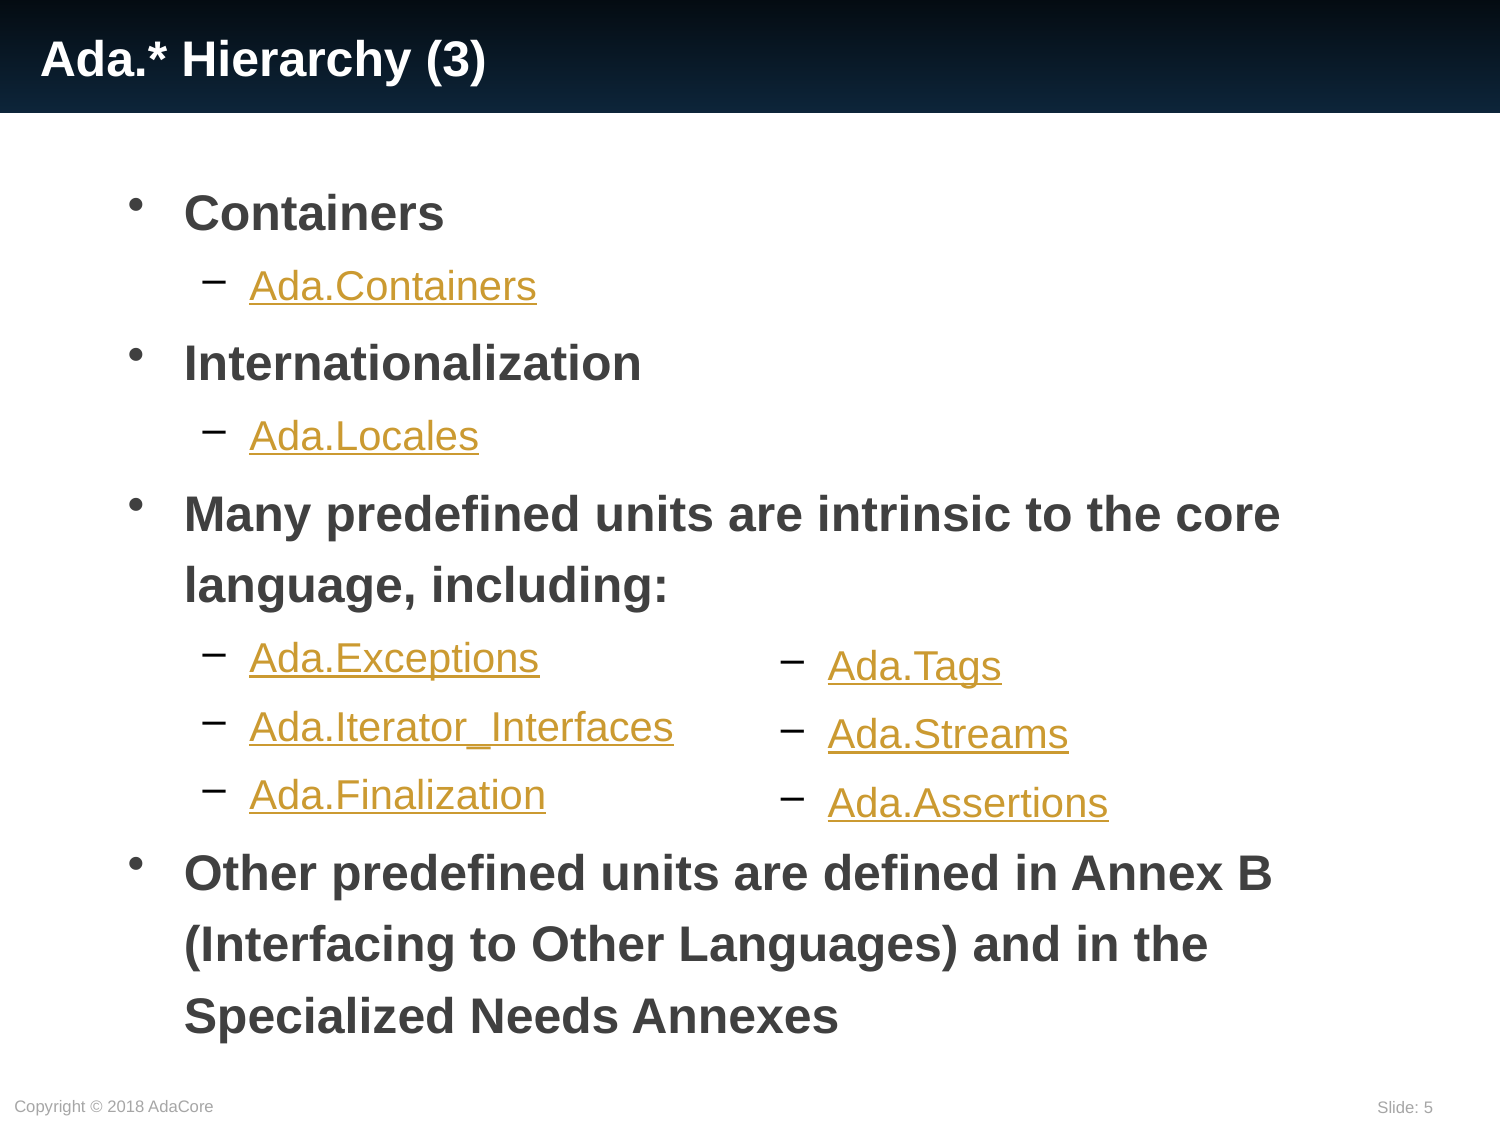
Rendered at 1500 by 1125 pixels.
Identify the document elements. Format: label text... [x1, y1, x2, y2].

list Containers Ada.Containers Internationalization Ada.Locales Many predefined units are intrinsic to the core language, including: Ada.Exceptions Ada.Iterator_Interfaces Ada.Finalization Other predefined units are defined in Annex B (Interfacing to Other Languages) and in the Specialized Needs Annexes [112, 160, 1400, 1036]
text_box Ada.Tags Ada.Streams Ada.Assertions [690, 621, 1152, 882]
title Ada.* Hierarchy (3) [24, 12, 1338, 100]
